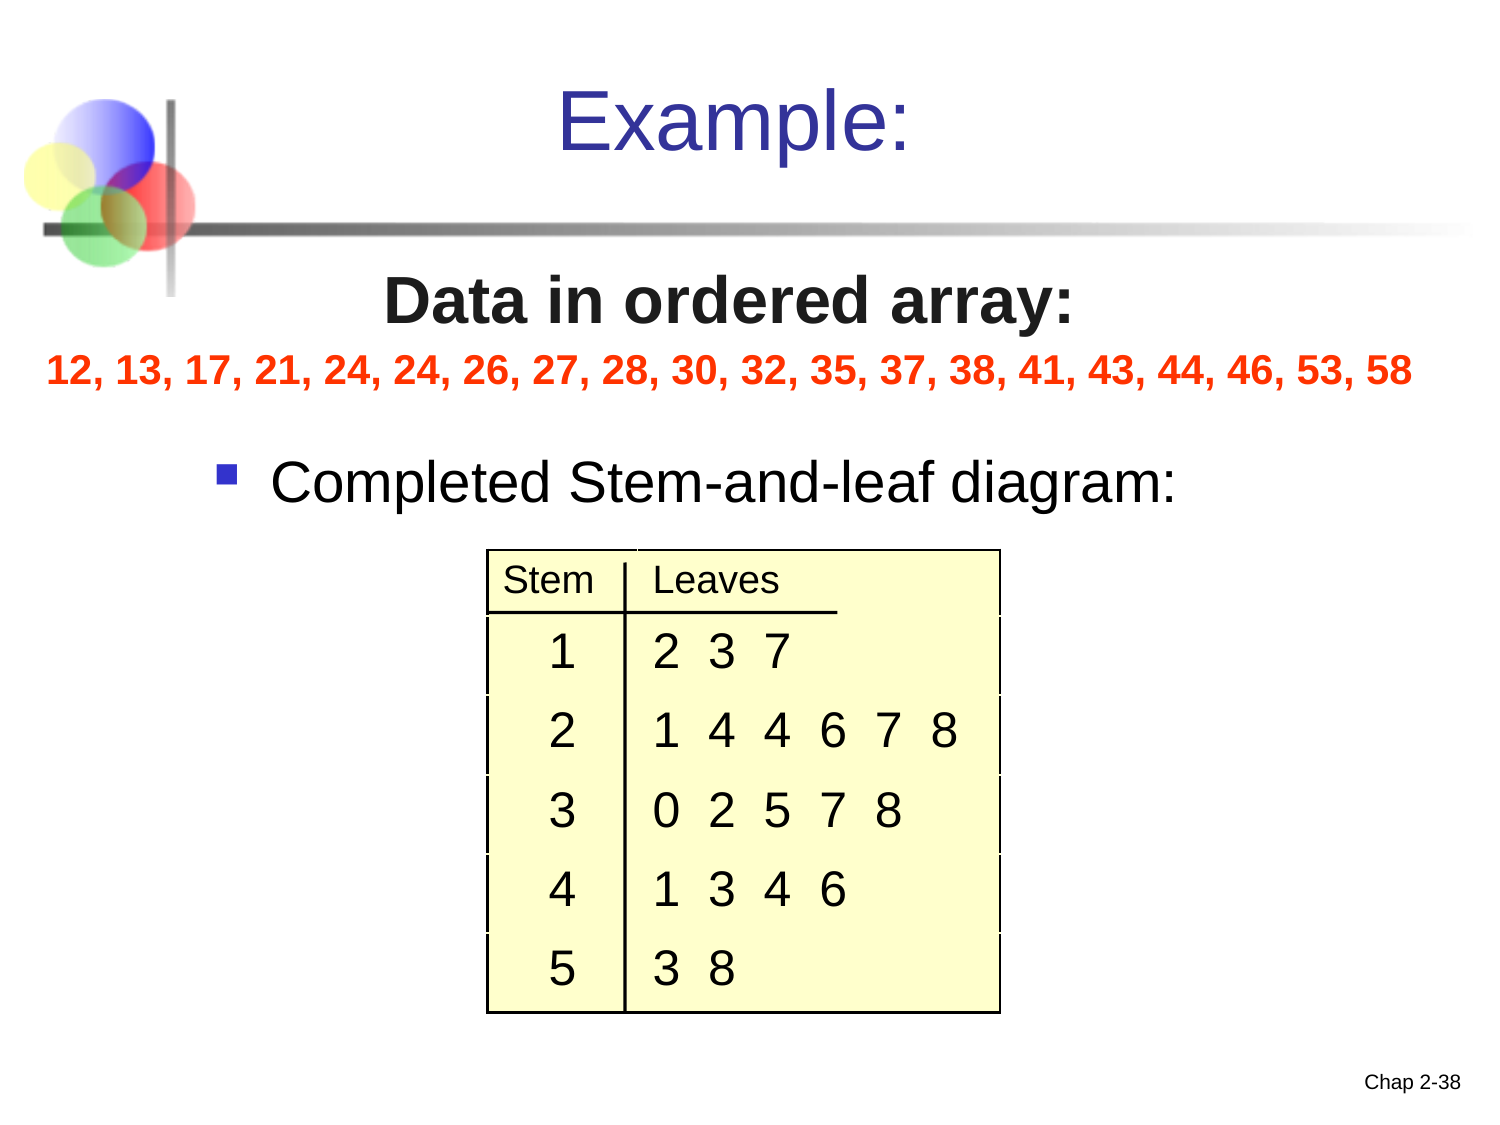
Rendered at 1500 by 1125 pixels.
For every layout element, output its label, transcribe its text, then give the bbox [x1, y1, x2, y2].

table_cell 1 4 4 6 7 8 [638, 696, 999, 774]
table_cell 5 [489, 934, 625, 1011]
text_box Data in ordered array: 12, 13, 17, 21, 24, 24, 26, 27, 28, 30, 32, 35, 37, 38, 41, 43, 44, 46, 53, 58 [31, 249, 1428, 401]
table_cell 3 [626, 776, 637, 853]
table_cell 4 [489, 855, 625, 932]
table_cell 2 3 7 [638, 617, 999, 694]
table_cell 1 [625, 617, 637, 694]
table_cell 0 2 5 7 8 [638, 776, 999, 853]
table_cell 2 [489, 696, 637, 774]
table_cell 3 8 [638, 934, 999, 1011]
title Example: [399, 49, 1163, 176]
table_cell 3 [489, 776, 625, 853]
table_header Leaves [638, 551, 999, 615]
table_cell 1 [489, 617, 624, 694]
table_cell 4 [626, 855, 637, 932]
table_cell 1 3 4 6 [638, 855, 999, 932]
table_header Stem [489, 551, 637, 612]
table_cell 5 [626, 934, 637, 1011]
list Completed Stem-and-leaf diagram: [199, 437, 1313, 538]
picture [24, 99, 1475, 297]
slide_number Chap 2-38 [1162, 1049, 1476, 1101]
